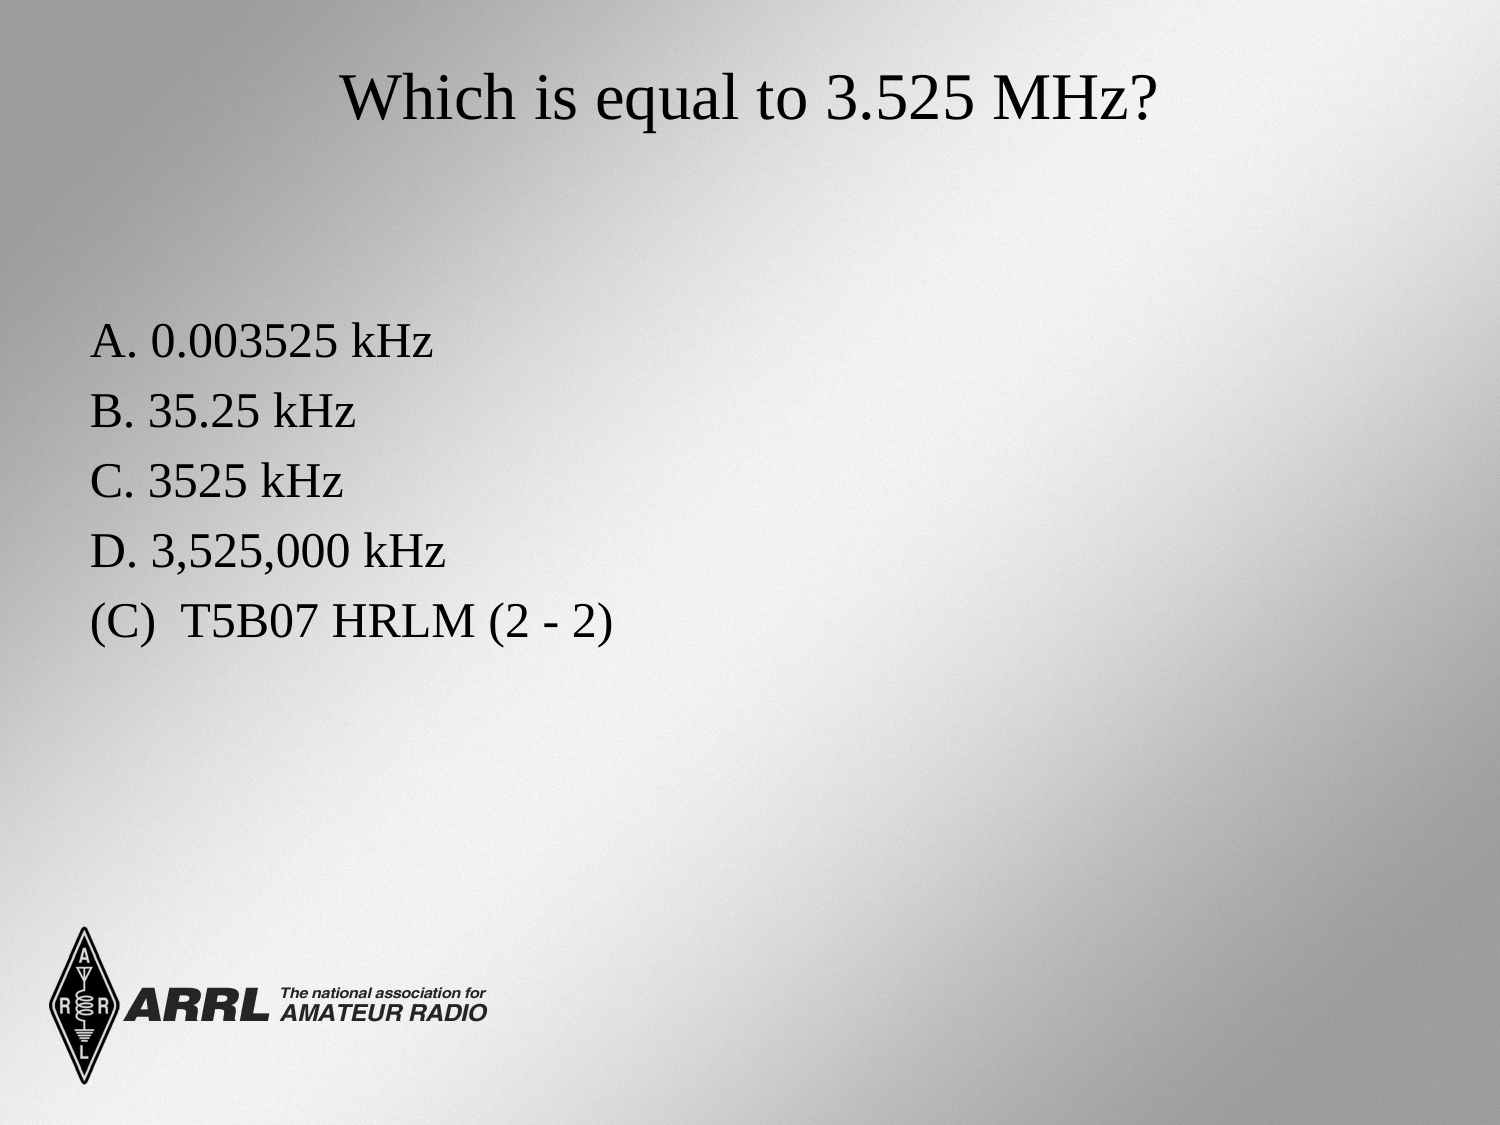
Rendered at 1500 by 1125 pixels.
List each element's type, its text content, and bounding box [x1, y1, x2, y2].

title Which is equal to 3.525 MHz? [75, 45, 1425, 233]
picture [0, 0, 1500, 1125]
list A. 0.003525 kHz B. 35.25 kHz C. 3525 kHz D. 3,525,000 kHz (C) T5B07 HRLM (2 - 2) [75, 299, 1425, 1005]
